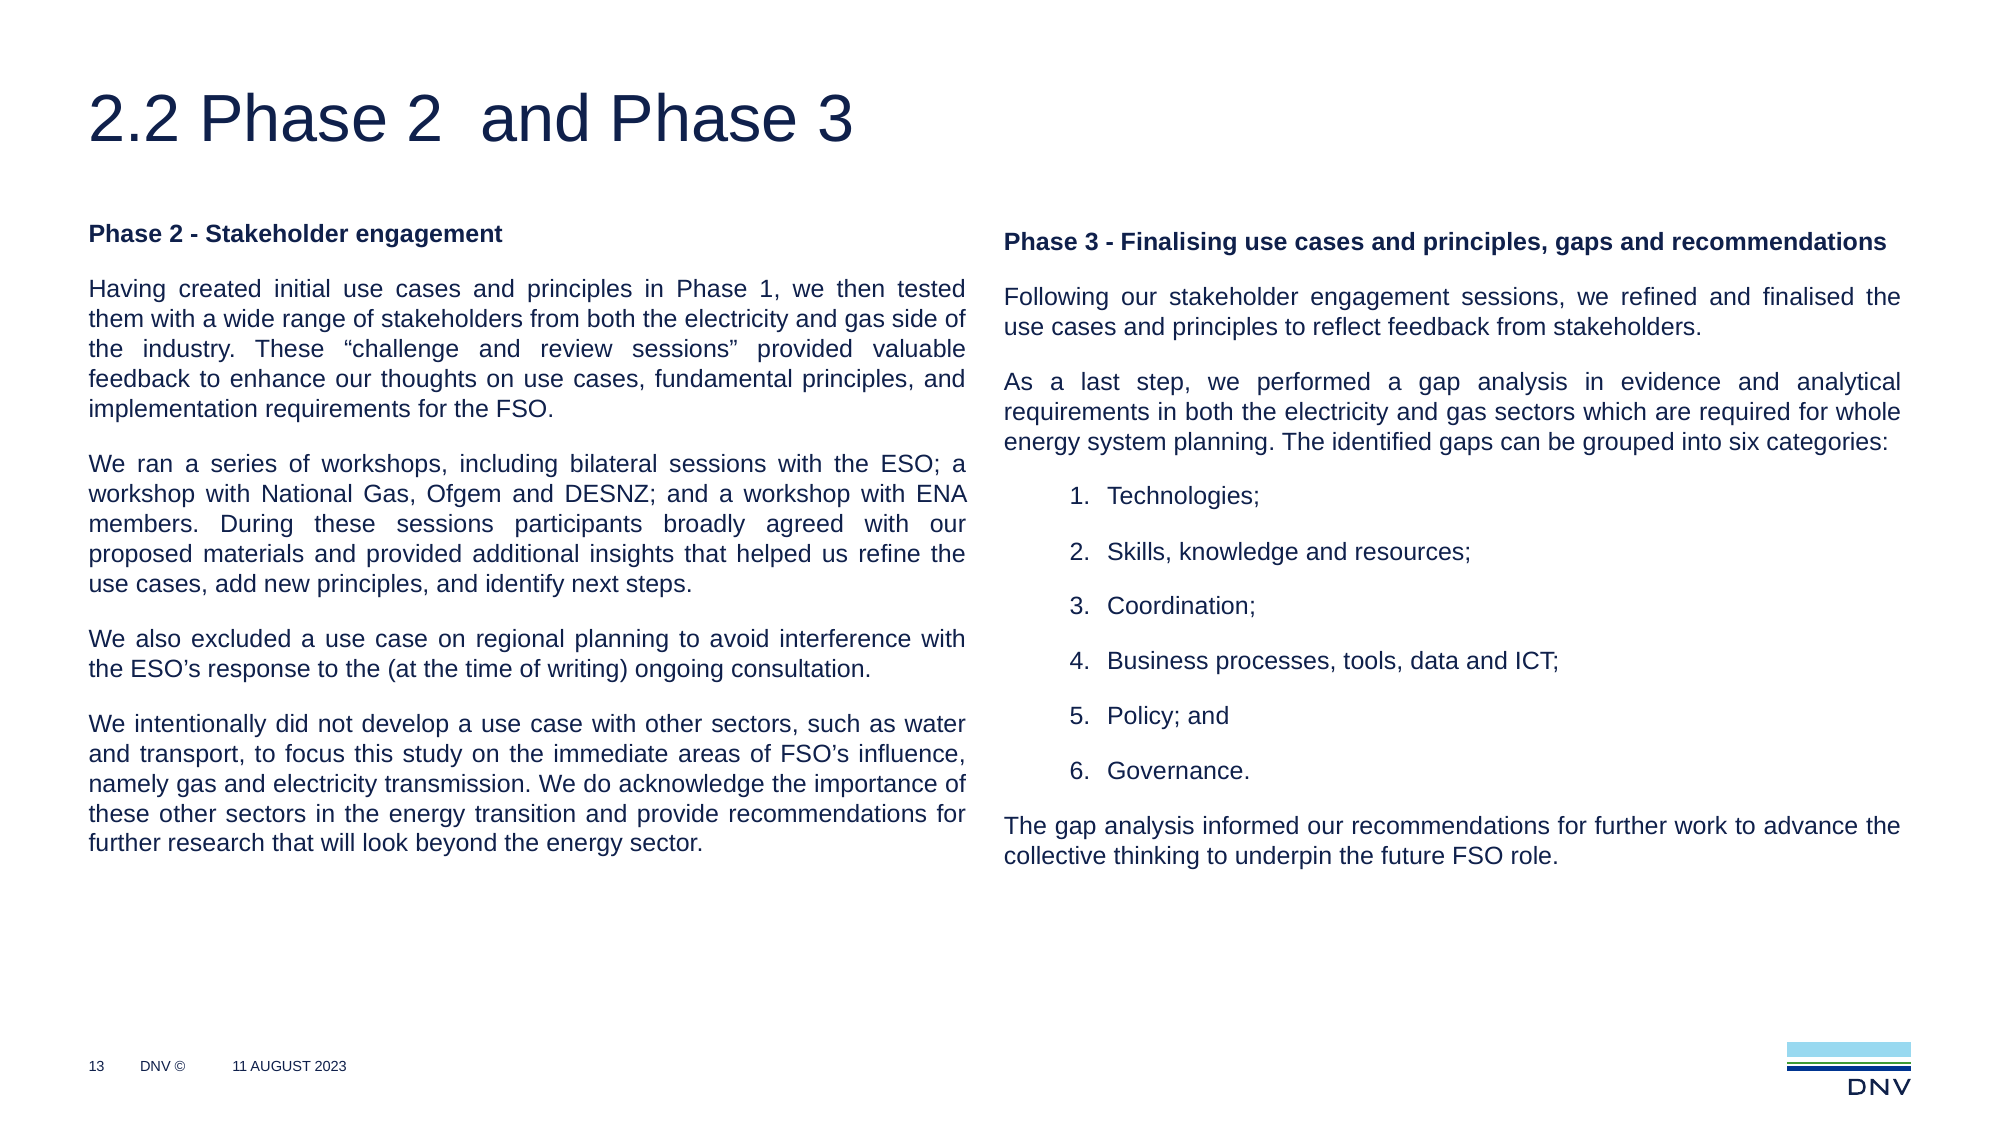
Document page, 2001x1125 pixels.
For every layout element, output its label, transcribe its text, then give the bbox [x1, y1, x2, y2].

slide_number 13 [88, 1056, 133, 1082]
title 2.2 Phase 2 and Phase 3 [88, 88, 1912, 243]
text_box Phase 3 - Finalising use cases and principles, gaps and recommendations Following our stakeholder engagement sessions, we refined and finalised the use cases and principles to reflect feedback from stakeholders. As a last step, we performed a gap analysis in evidence and analytical requirements in both the electricity and gas sectors which are required for whole energy system planning. The identified gaps can be grouped into six categories: Technologies; Skills, knowledge and resources; Coordination; Business processes, tools, data and ICT; Policy; and Governance. The gap analysis informed our recommendations for further work to advance the collective thinking to underpin the future FSO role. [989, 218, 1919, 877]
list Phase 2 - Stakeholder engagement Having created initial use cases and principles in Phase 1, we then tested them with a wide range of stakeholders from both the electricity and gas side of the industry. These “challenge and review sessions” provided valuable feedback to enhance our thoughts on use cases, fundamental principles, and implementation requirements for the FSO. We ran a series of workshops, including bilateral sessions with the ESO; a workshop with National Gas, Ofgem and DESNZ; and a workshop with ENA members. During these sessions participants broadly agreed with our proposed materials and provided additional insights that helped us refine the use cases, add new principles, and identify next steps. We also excluded a use case on regional planning to avoid interference with the ESO’s response to the (at the time of writing) ongoing consultation. We intentionally did not develop a use case with other sectors, such as water and transport, to focus this study on the immediate areas of FSO’s influence, namely gas and electricity transmission. We do acknowledge the importance of these other sectors in the energy transition and provide recommendations for further research that will look beyond the energy sector. [88, 218, 968, 873]
